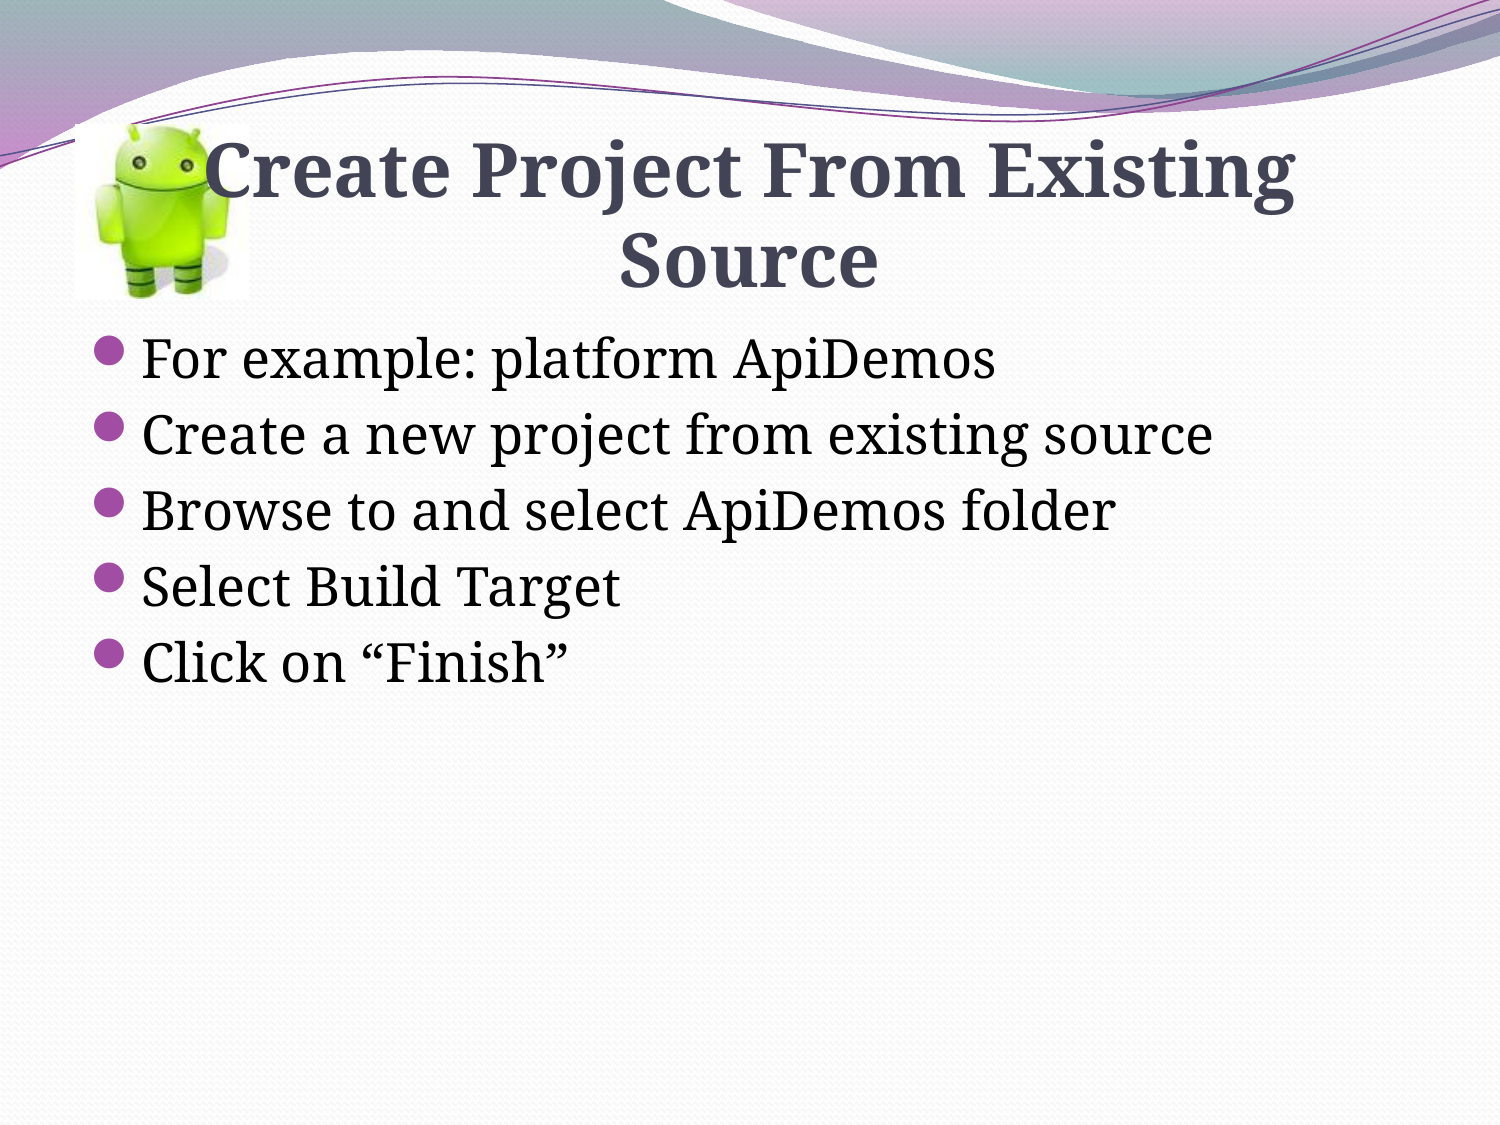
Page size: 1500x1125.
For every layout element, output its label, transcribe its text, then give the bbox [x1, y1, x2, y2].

list For example: platform ApiDemos Create a new project from existing source Browse to and select ApiDemos folder Select Build Target Click on “Finish” [75, 317, 1425, 1038]
title Create Project From Existing Source [75, 115, 1425, 303]
